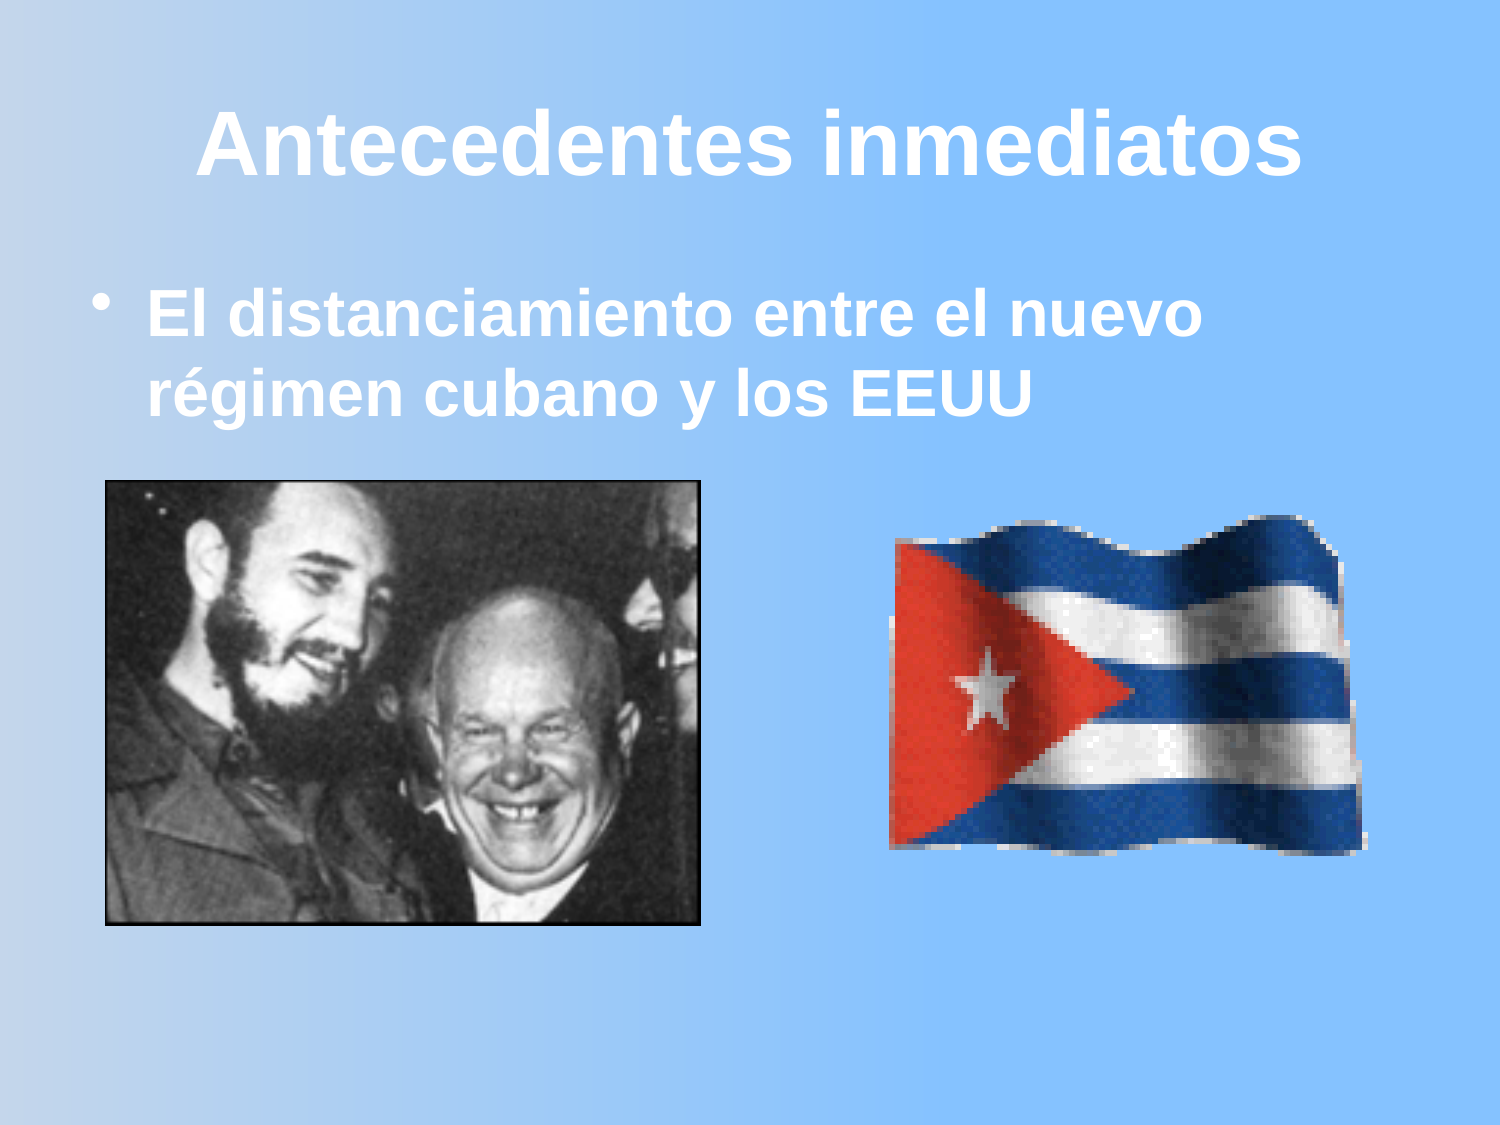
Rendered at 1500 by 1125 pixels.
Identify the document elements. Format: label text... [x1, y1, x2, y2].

picture [105, 480, 701, 927]
list El distanciamiento entre el nuevo régimen cubano y los EEUU [74, 262, 1426, 1006]
title Antecedentes inmediatos [74, 44, 1426, 233]
picture [884, 515, 1386, 856]
